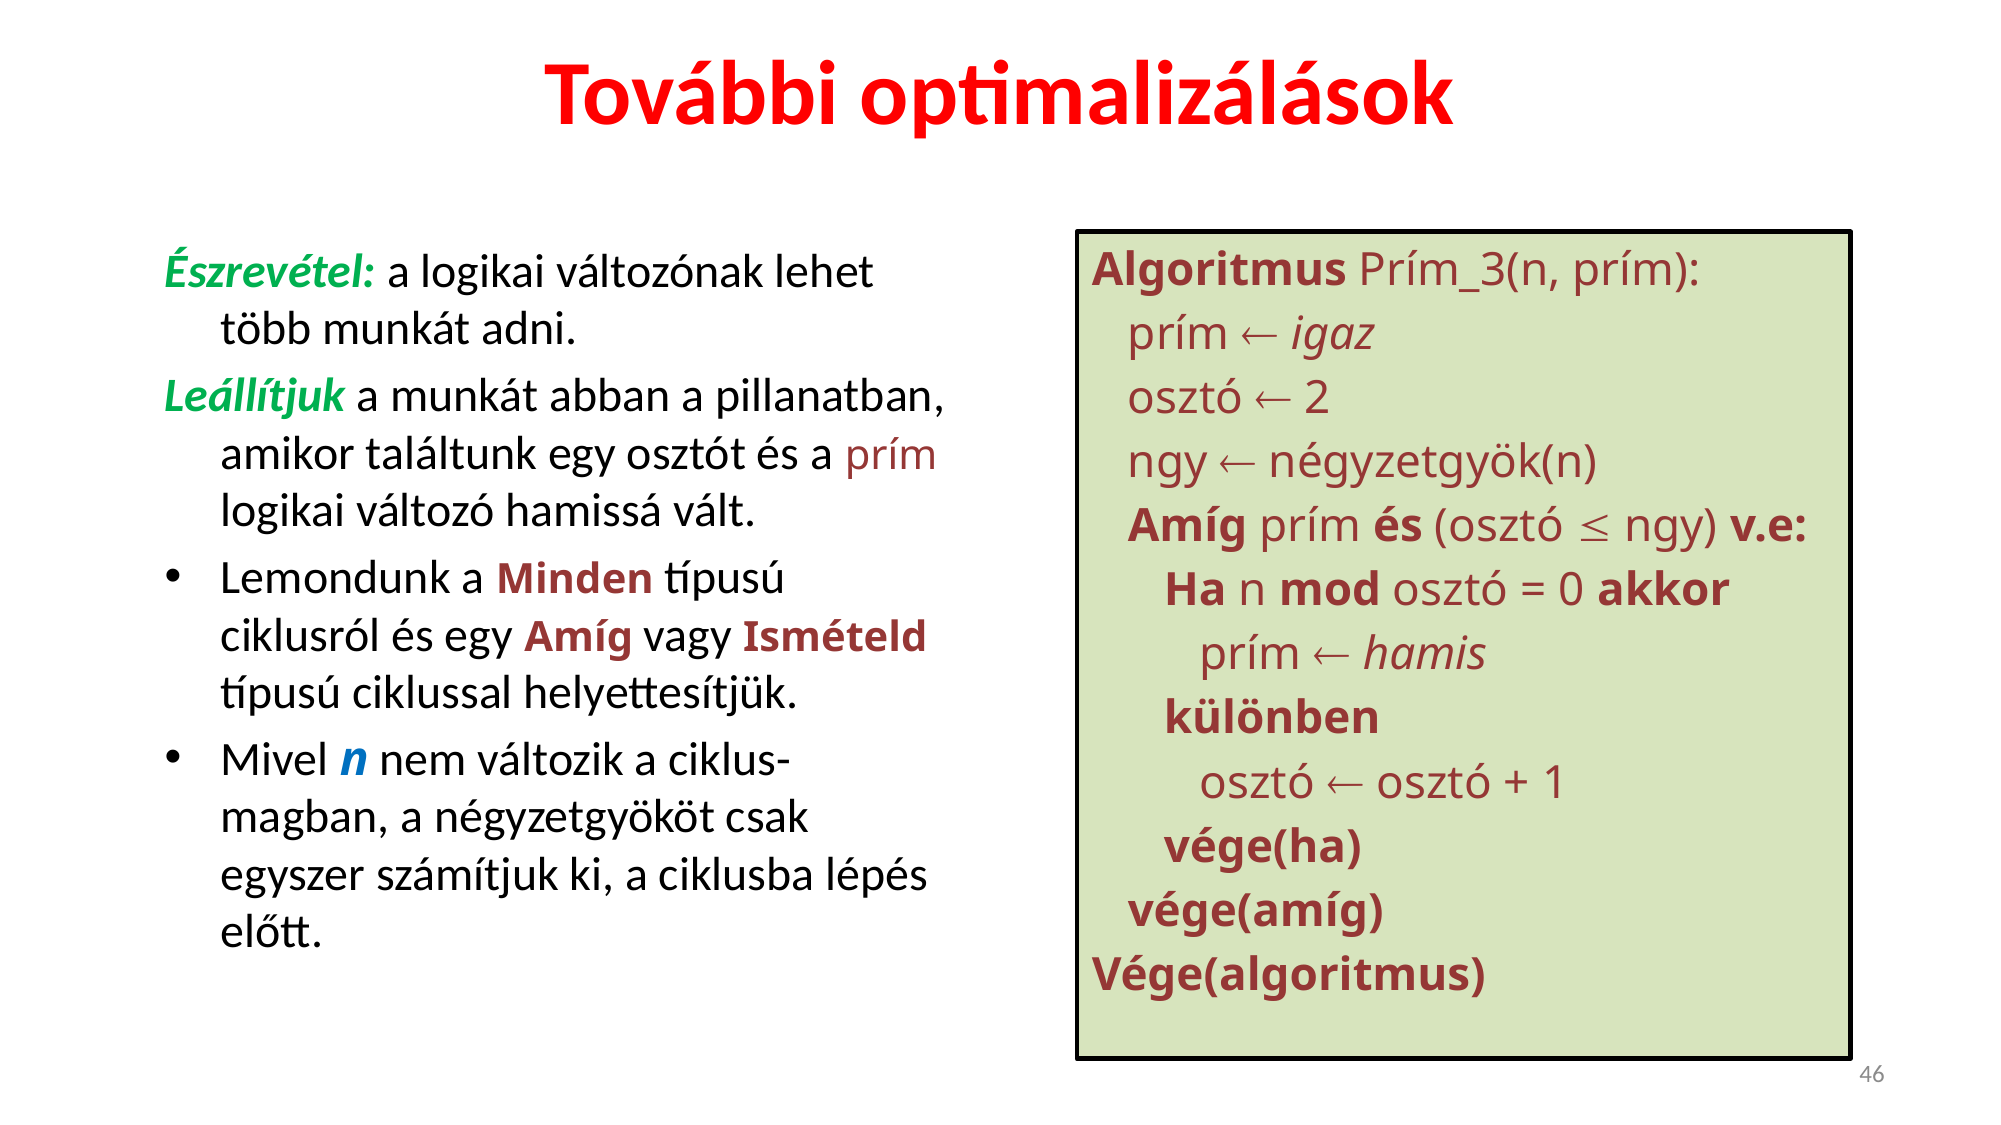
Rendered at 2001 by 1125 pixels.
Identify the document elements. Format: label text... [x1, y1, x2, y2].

list Észrevétel: a logikai változónak lehet több munkát adni. Leállítjuk a munkát abban a pillanatban, amikor találtunk egy osztót és a prím logikai változó hamissá vált. Lemondunk a Minden típusú ciklusról és egy Amíg vagy Ismételd típusú ciklussal helyettesítjük. Mivel n nem változik a ciklus-magban, a négyzetgyököt csak egyszer számítjuk ki, a ciklusba lépés előtt. [149, 231, 965, 1039]
title További optimalizálások [249, 0, 1750, 175]
slide_number 46 [1433, 1042, 1900, 1103]
list Algoritmus Prím_3(n, prím): prím  igaz osztó  2 ngy  négyzetgyök(n) Amíg prím és (osztó  ngy) v.e: Ha n mod osztó = 0 akkor prím  hamis különben osztó  osztó + 1 vége(ha) vége(amíg) Vége(algoritmus) [1076, 231, 1851, 1059]
